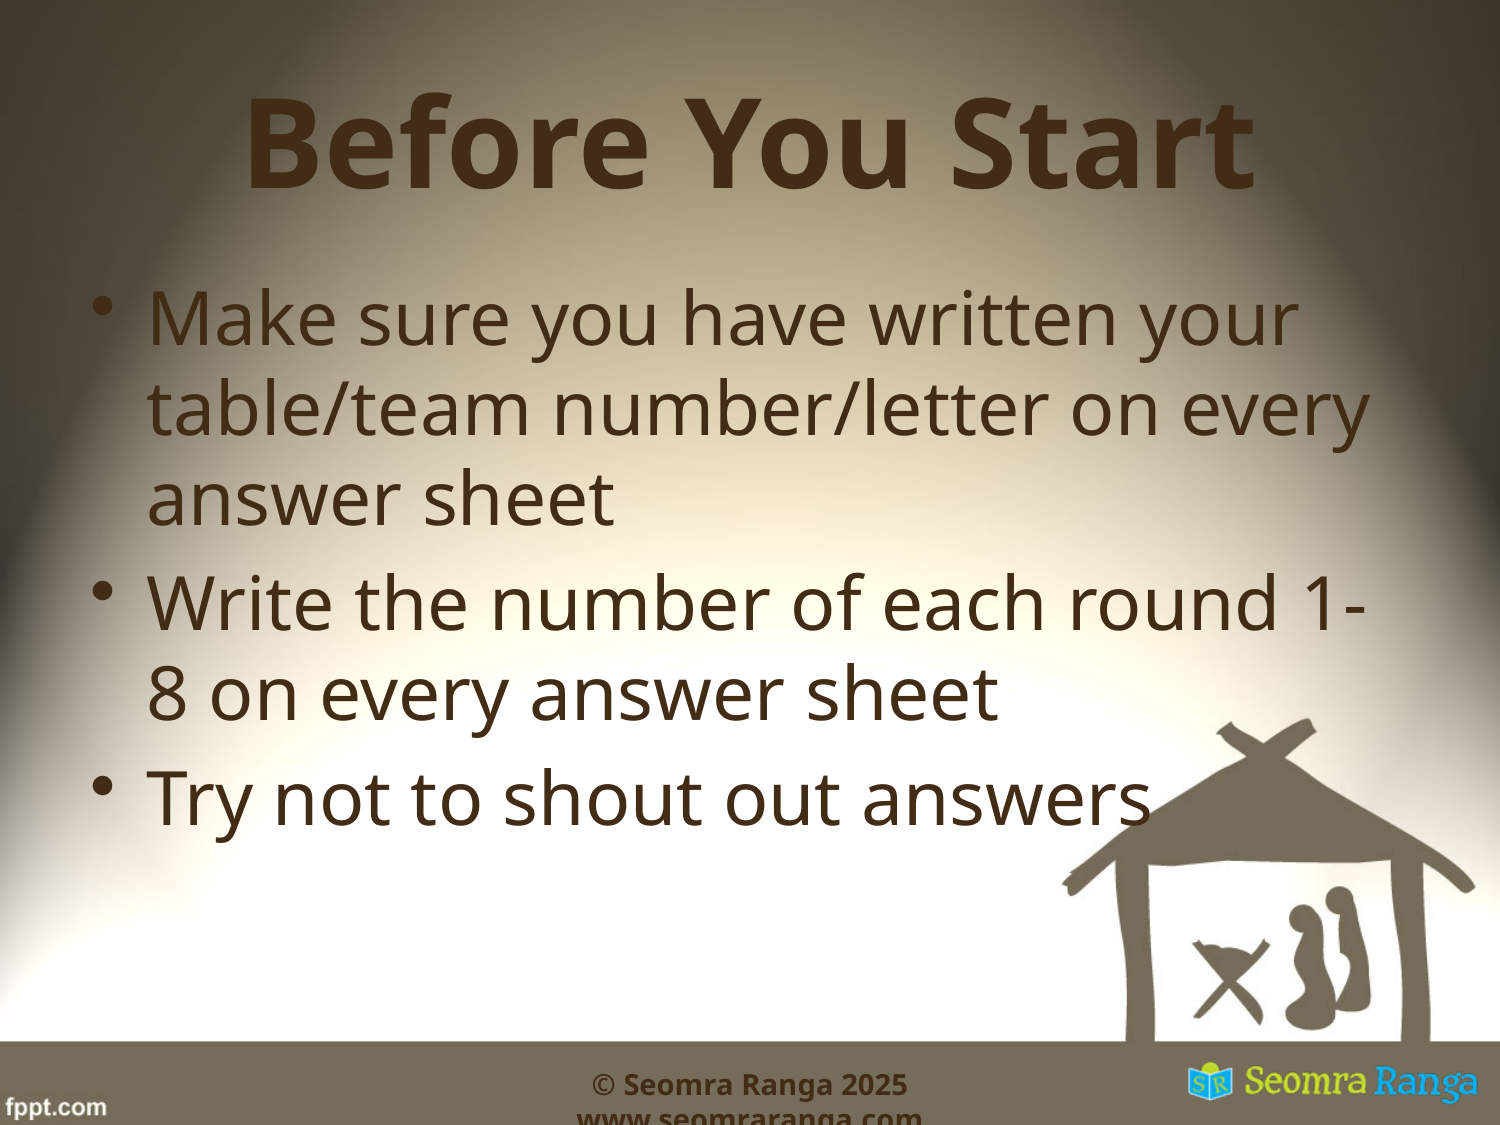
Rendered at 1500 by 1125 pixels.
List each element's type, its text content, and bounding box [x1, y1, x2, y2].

title Before You Start [75, 45, 1425, 233]
list Make sure you have written your table/team number/letter on every answer sheet Write the number of each round 1-8 on every answer sheet Try not to shout out answers [75, 262, 1425, 1005]
picture [0, 0, 1500, 1125]
text_box © Seomra Ranga 2025 www.seomraranga.com [401, 1058, 1099, 1125]
